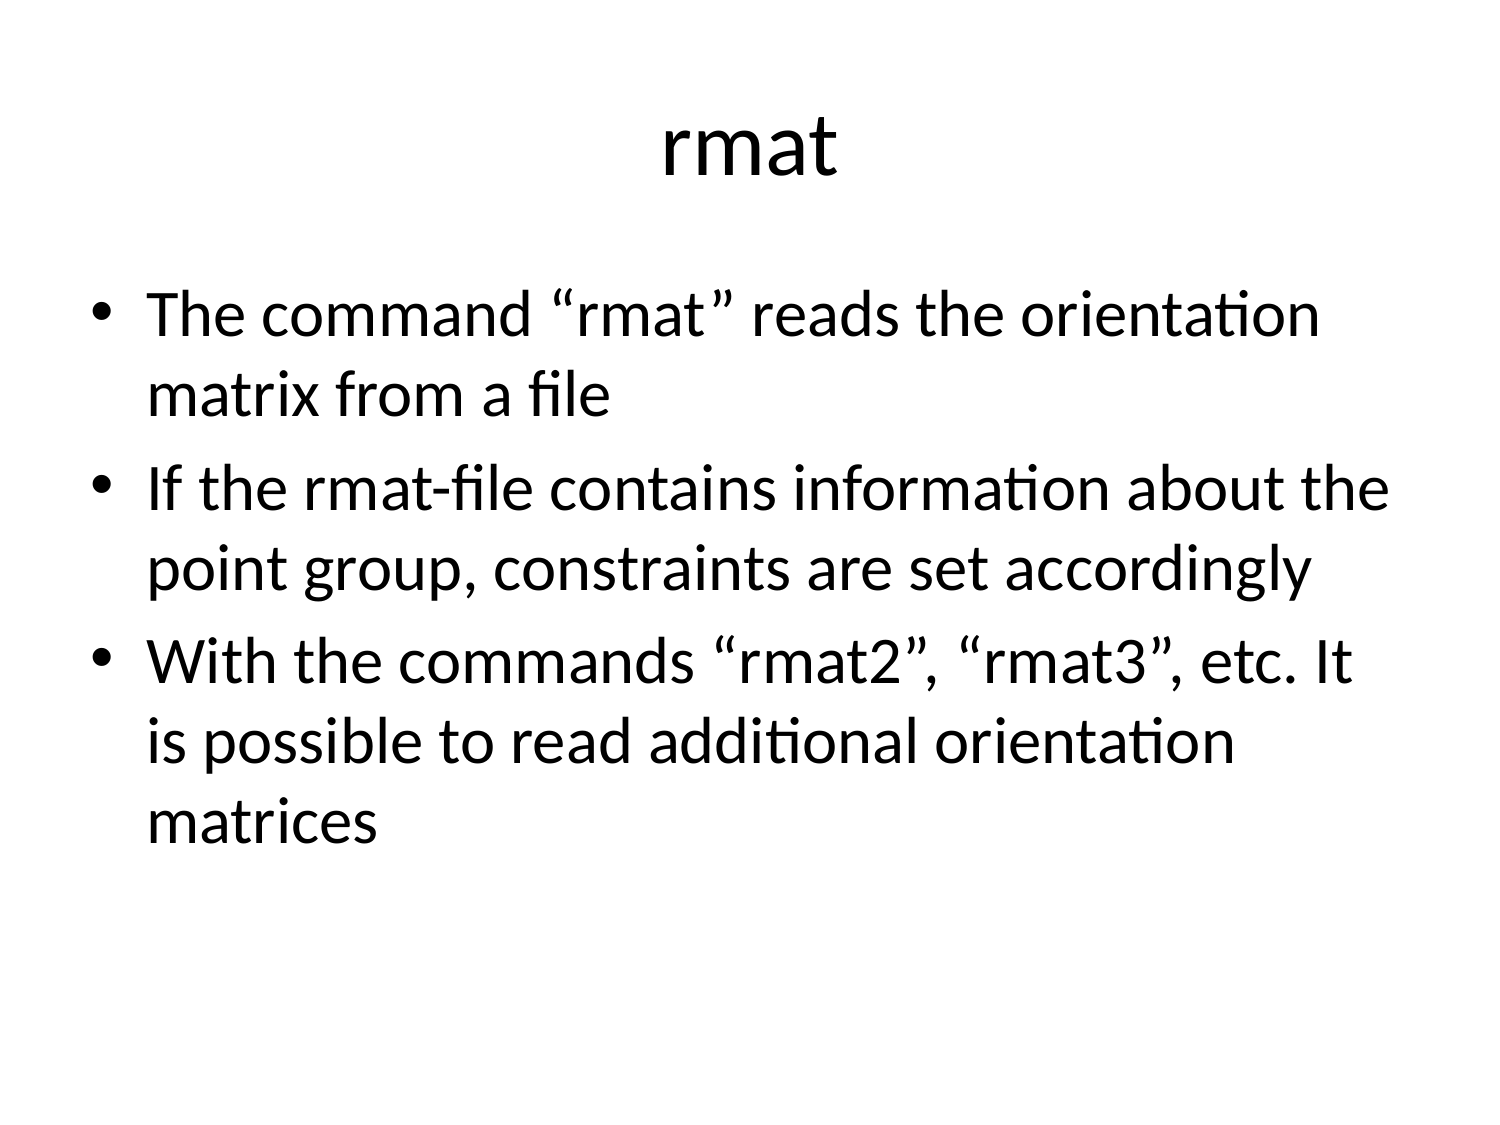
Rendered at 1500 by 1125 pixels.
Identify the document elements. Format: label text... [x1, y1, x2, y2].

list The command “rmat” reads the orientation matrix from a file If the rmat-file contains information about the point group, constraints are set accordingly With the commands “rmat2”, “rmat3”, etc. It is possible to read additional orientation matrices [75, 262, 1425, 1005]
title rmat [75, 45, 1425, 233]
